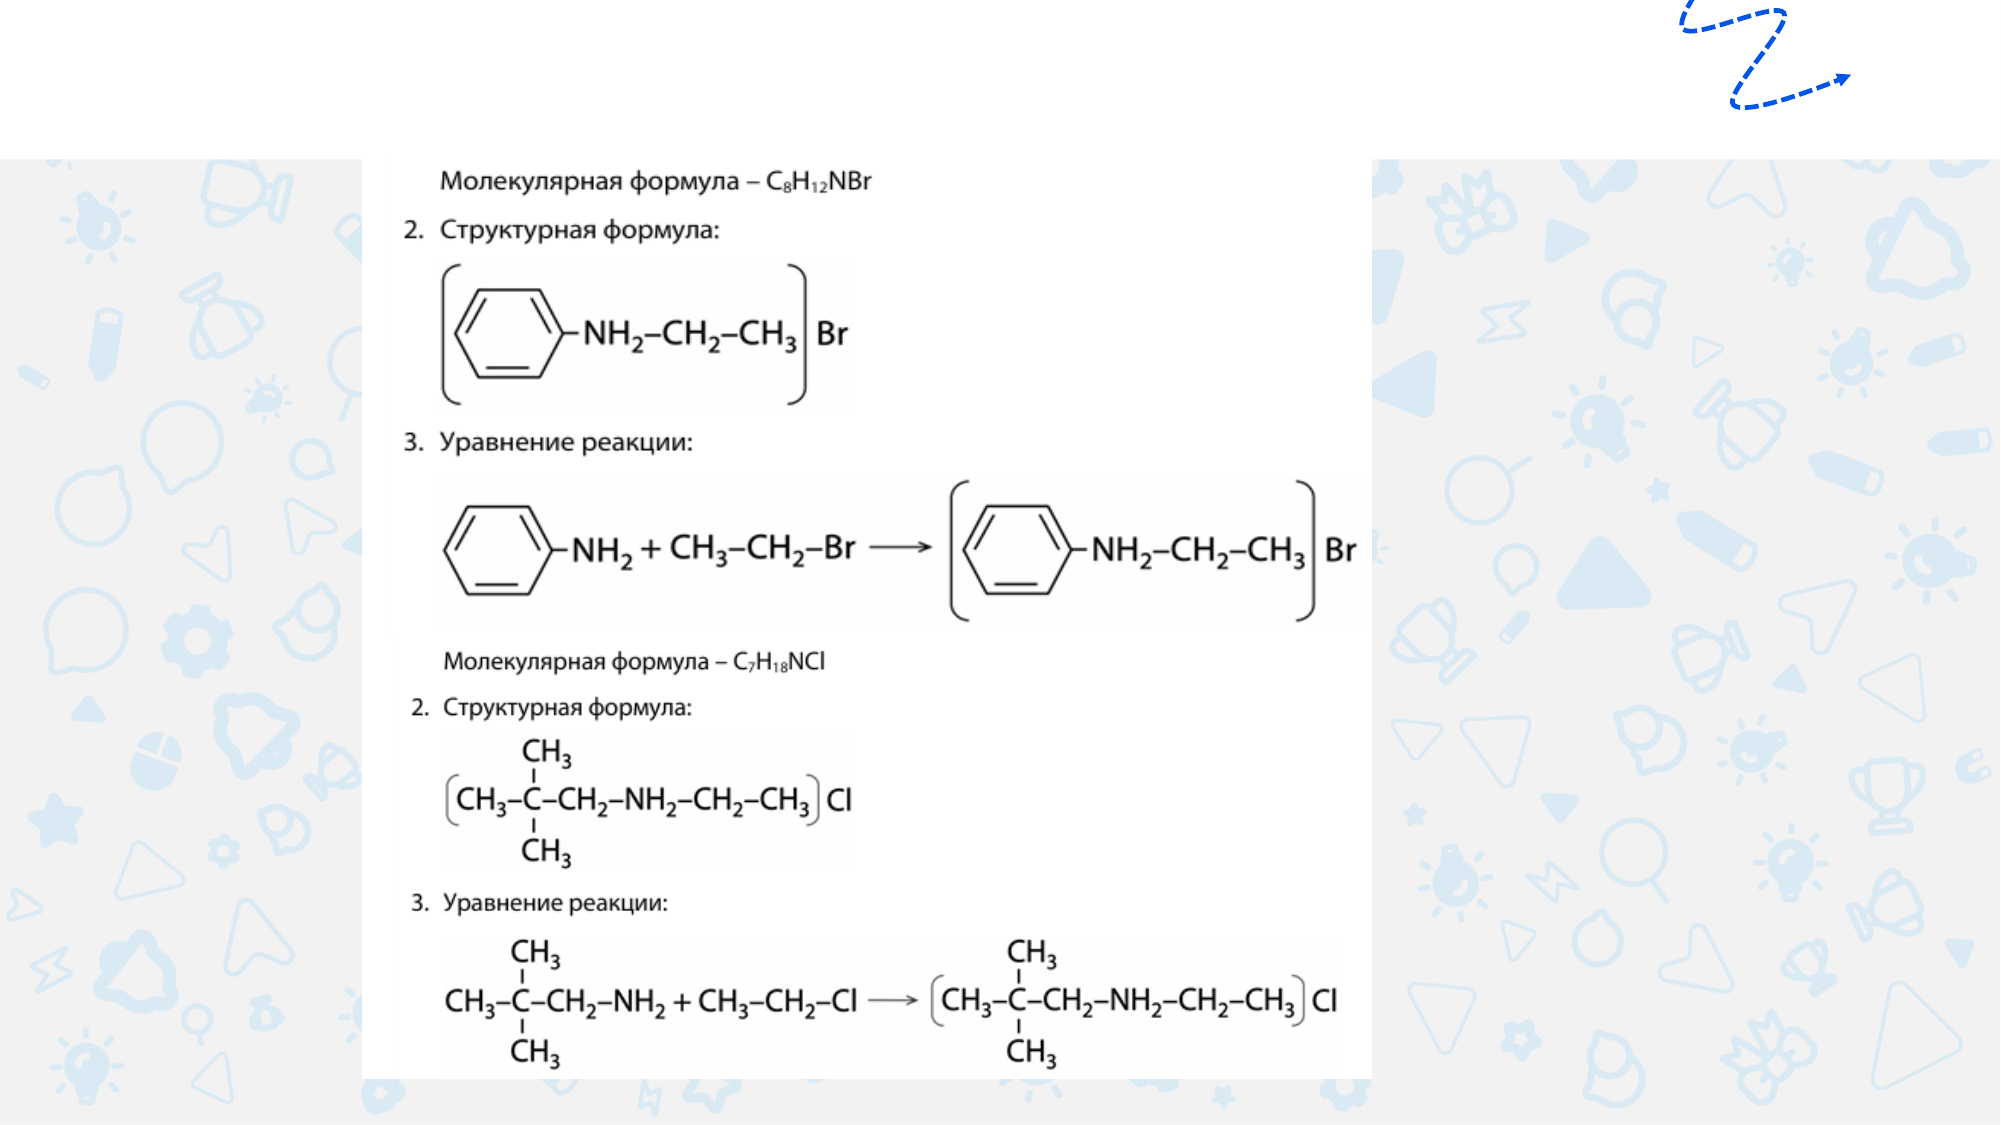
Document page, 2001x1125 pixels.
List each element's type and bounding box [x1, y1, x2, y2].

text_box [0, 0, 2000, 160]
picture [0, 0, 2001, 1125]
